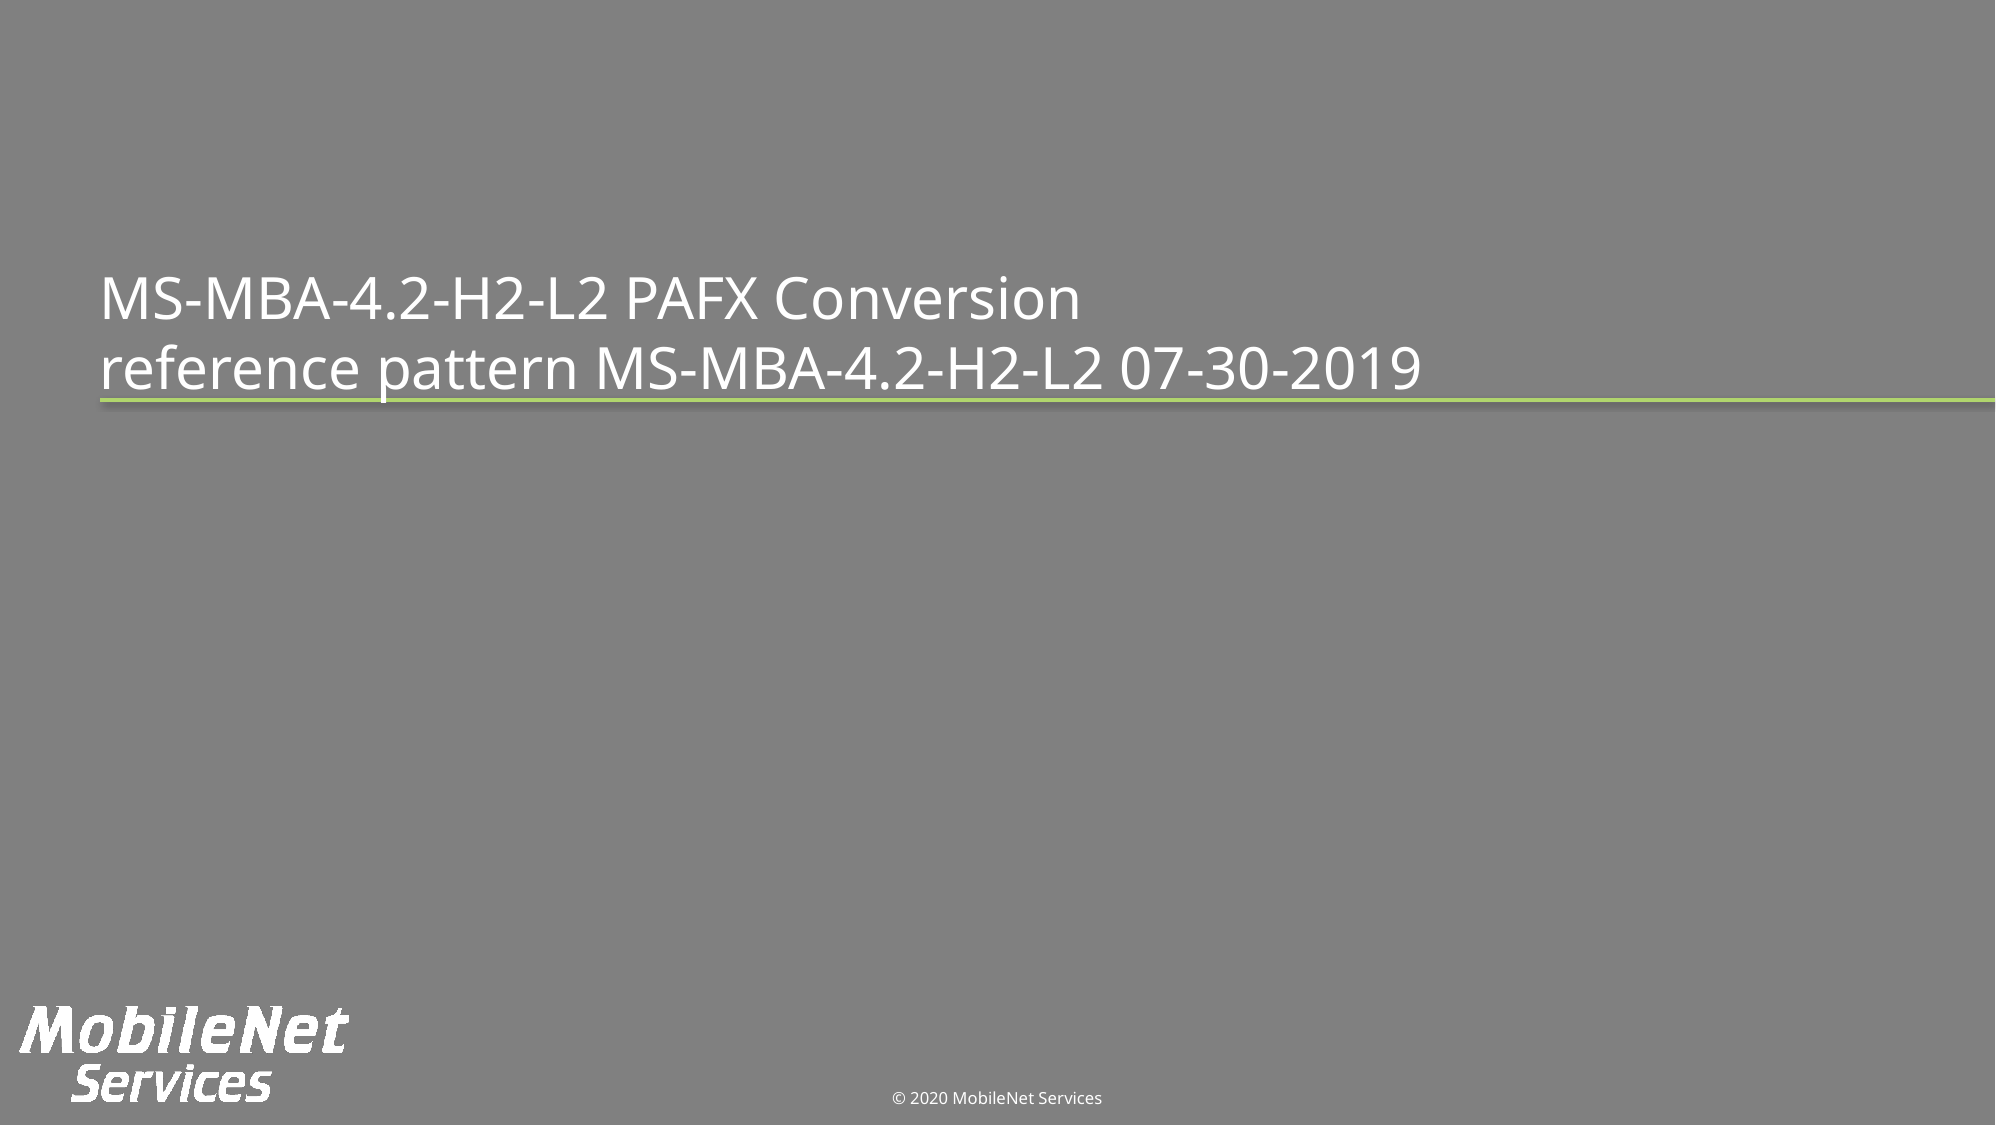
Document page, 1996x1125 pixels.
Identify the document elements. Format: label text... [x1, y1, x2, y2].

title MS-MBA-4.2-H2-L2 PAFX Conversion reference pattern MS-MBA-4.2-H2-L2 07-30-2019 [85, 237, 1881, 425]
picture [6, 990, 360, 1120]
